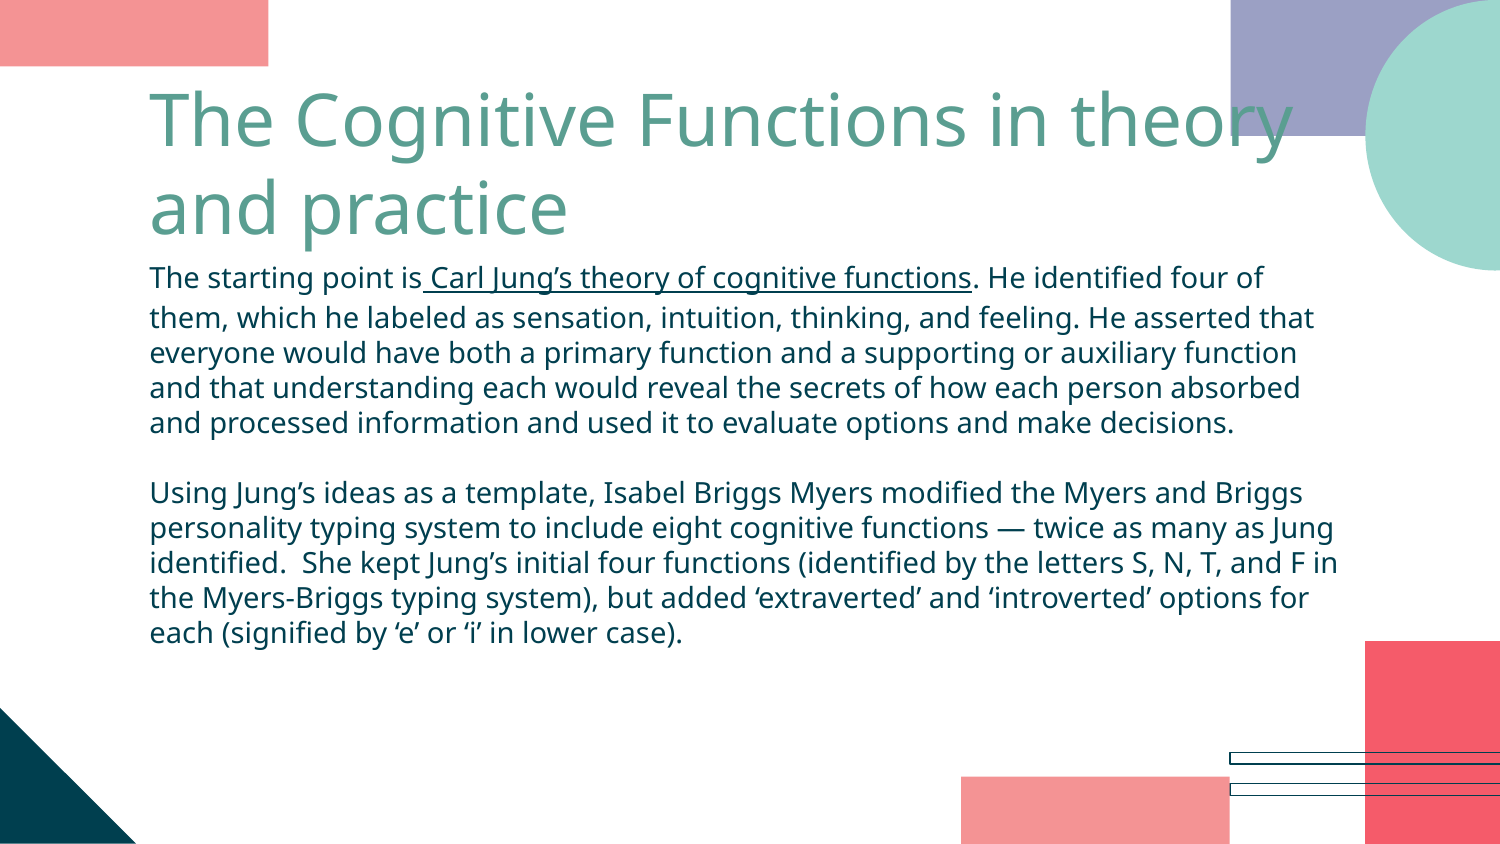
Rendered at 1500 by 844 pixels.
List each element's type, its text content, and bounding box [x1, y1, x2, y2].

list The starting point is Carl Jung’s theory of cognitive functions. He identified four of them, which he labeled as sensation, intuition, thinking, and feeling. He asserted that everyone would have both a primary function and a supporting or auxiliary function and that understanding each would reveal the secrets of how each person absorbed and processed information and used it to evaluate options and make decisions. Using Jung’s ideas as a template, Isabel Briggs Myers modified the Myers and Briggs personality typing system to include eight cognitive functions — twice as many as Jung identified. She kept Jung’s initial four functions (identified by the letters S, N, T, and F in the Myers-Briggs typing system), but added ‘extraverted’ and ‘introverted’ options for each (signified by ‘e’ or ‘i’ in lower case). [134, 244, 1366, 787]
title The Cognitive Functions in theory and practice [134, 114, 1366, 209]
